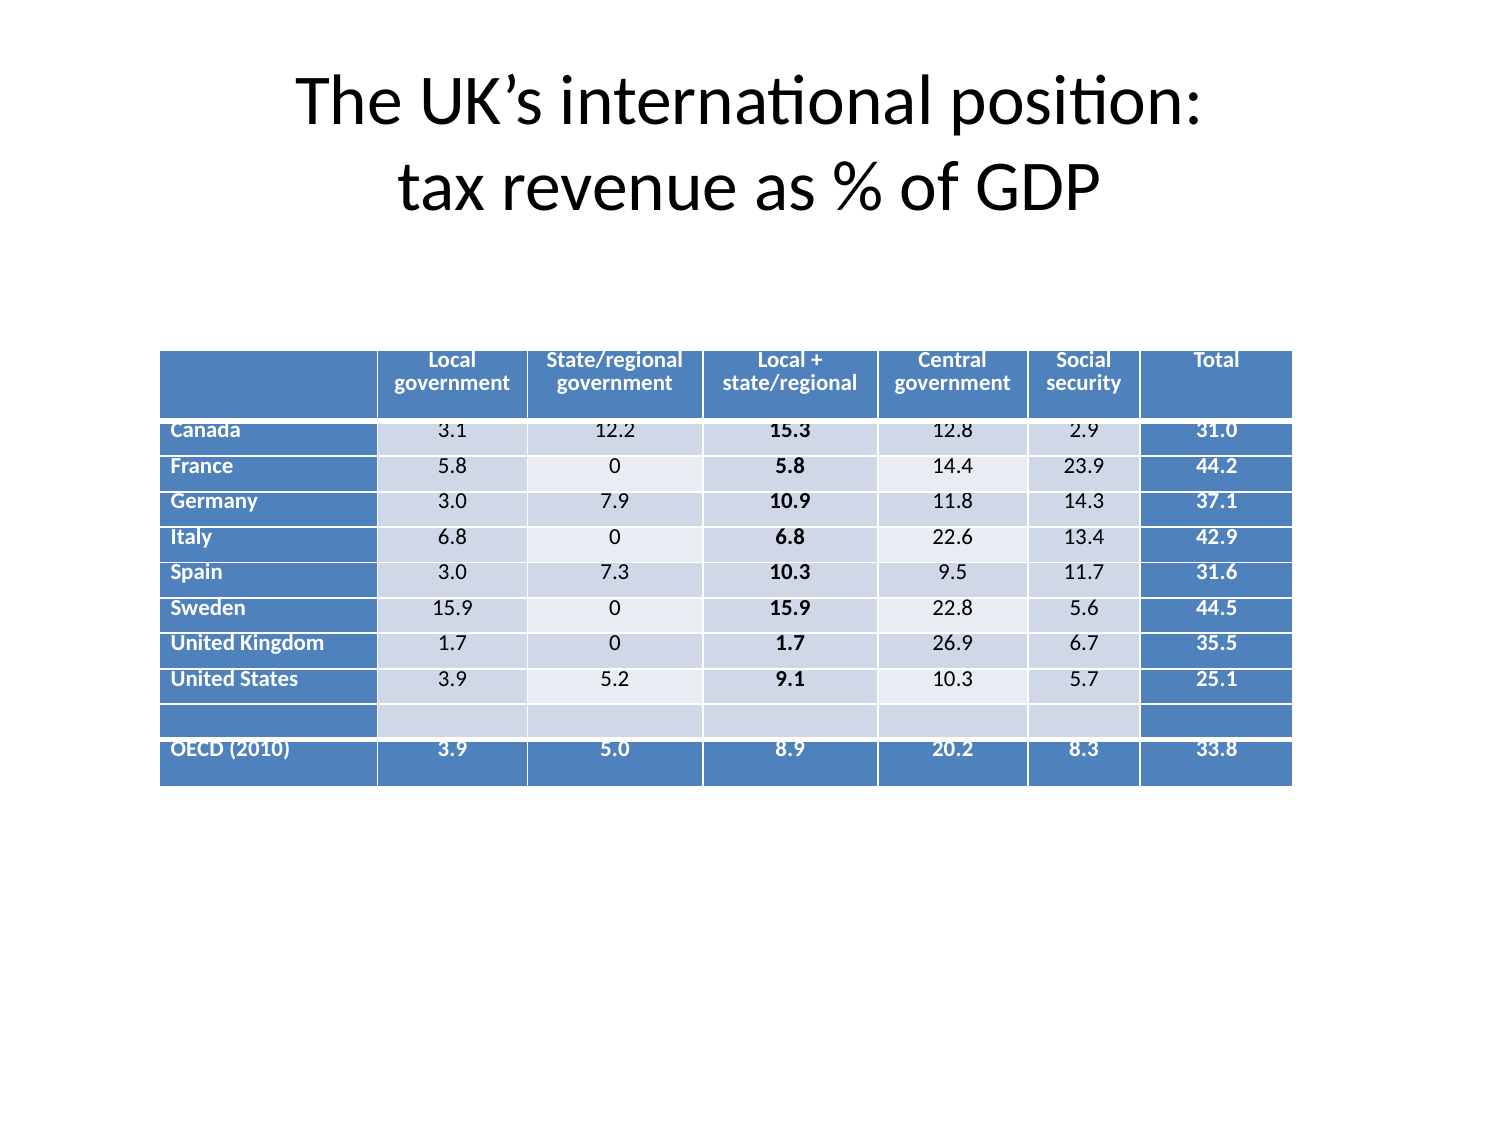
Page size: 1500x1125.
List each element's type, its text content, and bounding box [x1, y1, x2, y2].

table_cell 1.7 [704, 634, 877, 668]
table_cell 15.9 [378, 599, 527, 632]
table_cell Canada [160, 424, 377, 455]
table_cell 0 [528, 634, 702, 668]
table_cell 10.3 [879, 670, 1027, 703]
table_cell 2.9 [1029, 424, 1139, 455]
table_cell 44.5 [1141, 599, 1292, 632]
table_cell 5.2 [528, 670, 702, 703]
table_cell 5.0 [528, 742, 702, 786]
table_cell [528, 705, 702, 737]
table_cell United States [160, 670, 377, 703]
table_cell 22.8 [879, 599, 1027, 632]
table_cell 3.0 [378, 493, 527, 526]
table_cell 15.9 [704, 599, 877, 632]
table_cell Italy [160, 528, 377, 562]
table_header Total [1141, 351, 1292, 418]
table_cell 14.3 [1029, 493, 1139, 526]
table_cell 12.2 [528, 424, 702, 455]
table_cell Germany [160, 493, 377, 526]
table_cell 7.3 [528, 563, 702, 597]
table_cell [160, 705, 377, 737]
table_cell Sweden [160, 599, 377, 632]
table_cell OECD (2010) [160, 742, 377, 786]
table_cell Spain [160, 563, 377, 597]
table_cell 33.8 [1141, 742, 1292, 786]
table_cell 10.9 [704, 493, 877, 526]
table_cell France [160, 457, 377, 491]
table_cell 3.9 [378, 670, 527, 703]
table_cell 42.9 [1141, 528, 1292, 562]
table_cell [704, 705, 877, 737]
table_cell 0 [528, 528, 702, 562]
table_cell [378, 705, 527, 737]
table_cell 8.9 [704, 742, 877, 786]
table_cell [1029, 705, 1139, 737]
table_cell 0 [528, 599, 702, 632]
table_cell 1.7 [378, 634, 527, 668]
table_header [160, 351, 377, 418]
table_cell 37.1 [1141, 493, 1292, 526]
table_cell 11.7 [1029, 563, 1139, 597]
table_cell 3.1 [378, 424, 527, 455]
table_cell 7.9 [528, 493, 702, 526]
table_cell 5.6 [1029, 599, 1139, 632]
table_cell 3.9 [378, 742, 527, 786]
table_cell 35.5 [1141, 634, 1292, 668]
table_cell 12.8 [879, 424, 1027, 455]
table_cell 23.9 [1029, 457, 1139, 491]
table_cell 20.2 [879, 742, 1027, 786]
table_cell [1141, 705, 1292, 737]
table_cell 22.6 [879, 528, 1027, 562]
table_cell 8.3 [1029, 742, 1139, 786]
table_cell 9.5 [879, 563, 1027, 597]
table_cell 9.1 [704, 670, 877, 703]
table_cell 31.6 [1141, 563, 1292, 597]
table_cell 5.8 [378, 457, 527, 491]
table_cell 6.7 [1029, 634, 1139, 668]
table_cell 0 [528, 457, 702, 491]
table_cell 5.7 [1029, 670, 1139, 703]
table_header Local government [378, 351, 527, 418]
table_cell 25.1 [1141, 670, 1292, 703]
title The UK’s international position: tax revenue as % of GDP [75, 45, 1425, 233]
table_cell 6.8 [704, 528, 877, 562]
table_cell 31.0 [1141, 424, 1292, 455]
table_cell 10.3 [704, 563, 877, 597]
table_cell 13.4 [1029, 528, 1139, 562]
table_cell United Kingdom [160, 634, 377, 668]
table_header State/regional government [528, 351, 702, 418]
table_cell 26.9 [879, 634, 1027, 668]
table_cell 5.8 [704, 457, 877, 491]
table_cell 44.2 [1141, 457, 1292, 491]
table_header Central government [879, 351, 1027, 418]
table_cell 15.3 [704, 424, 877, 455]
table_cell [879, 705, 1027, 737]
table_header Local + state/regional [704, 351, 877, 418]
table_cell 11.8 [879, 493, 1027, 526]
table_cell 14.4 [879, 457, 1027, 491]
table_header Social security [1029, 351, 1139, 418]
table_cell 3.0 [378, 563, 527, 597]
table_cell 6.8 [378, 528, 527, 562]
